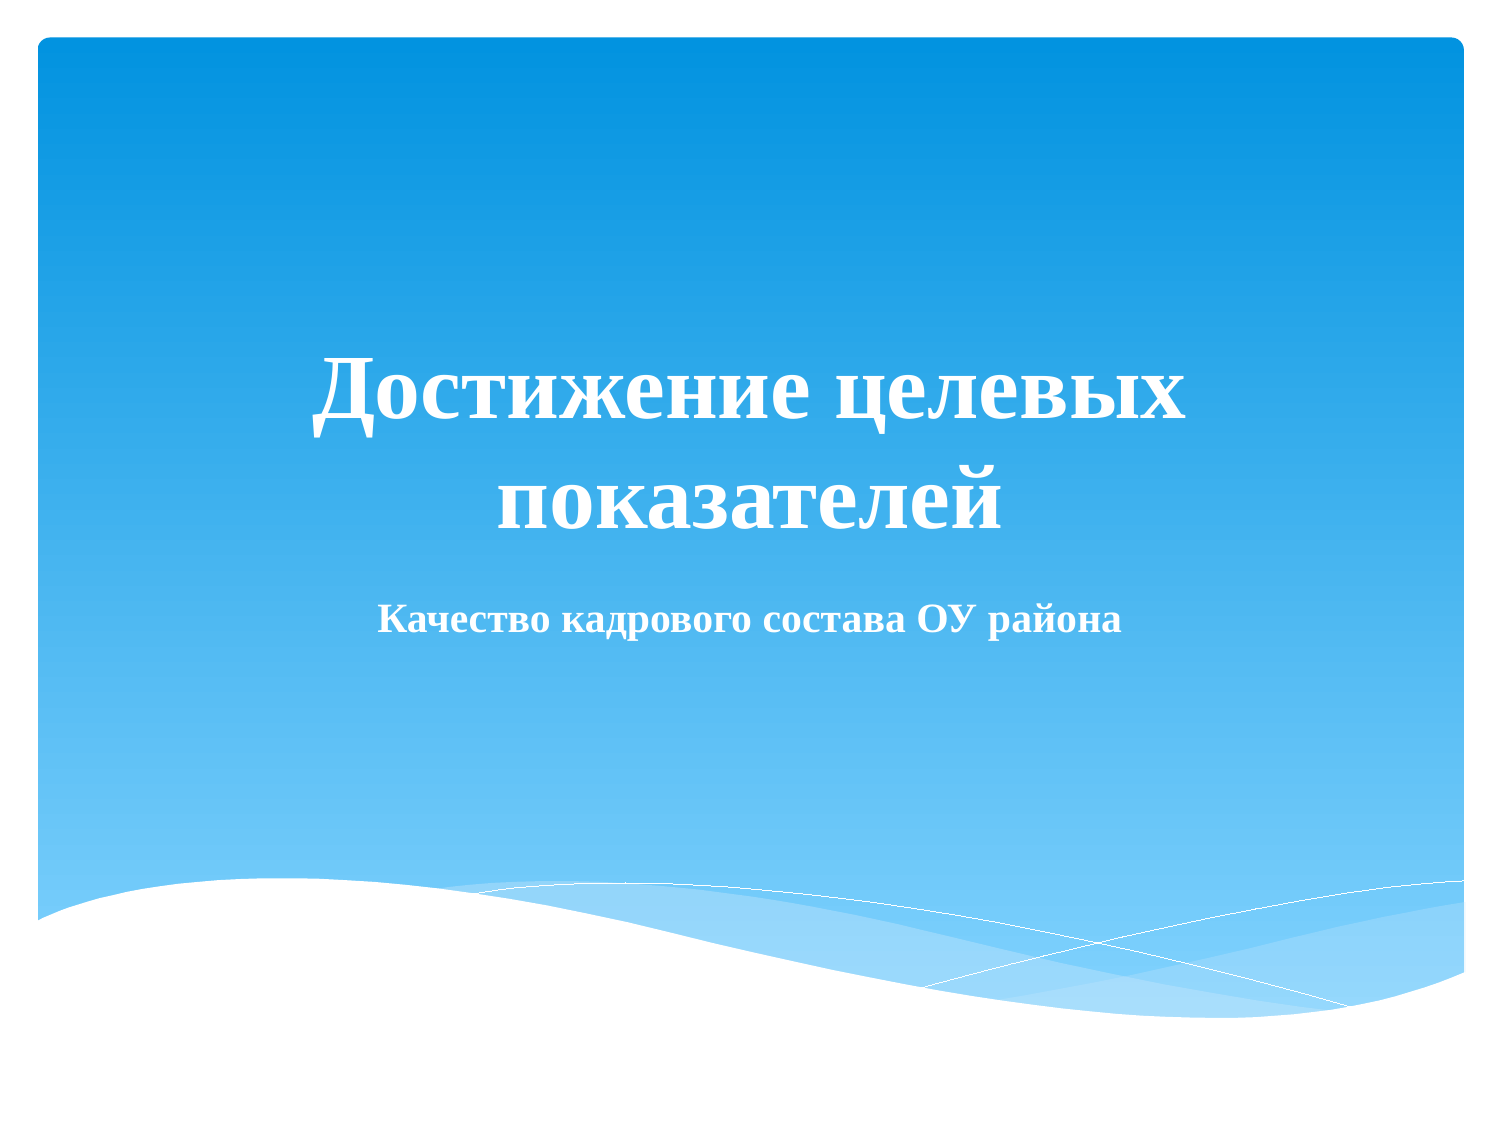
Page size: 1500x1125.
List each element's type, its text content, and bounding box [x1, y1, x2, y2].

title Достижение целевых показателей [112, 262, 1388, 555]
subtitle Качество кадрового состава ОУ района [225, 583, 1275, 825]
